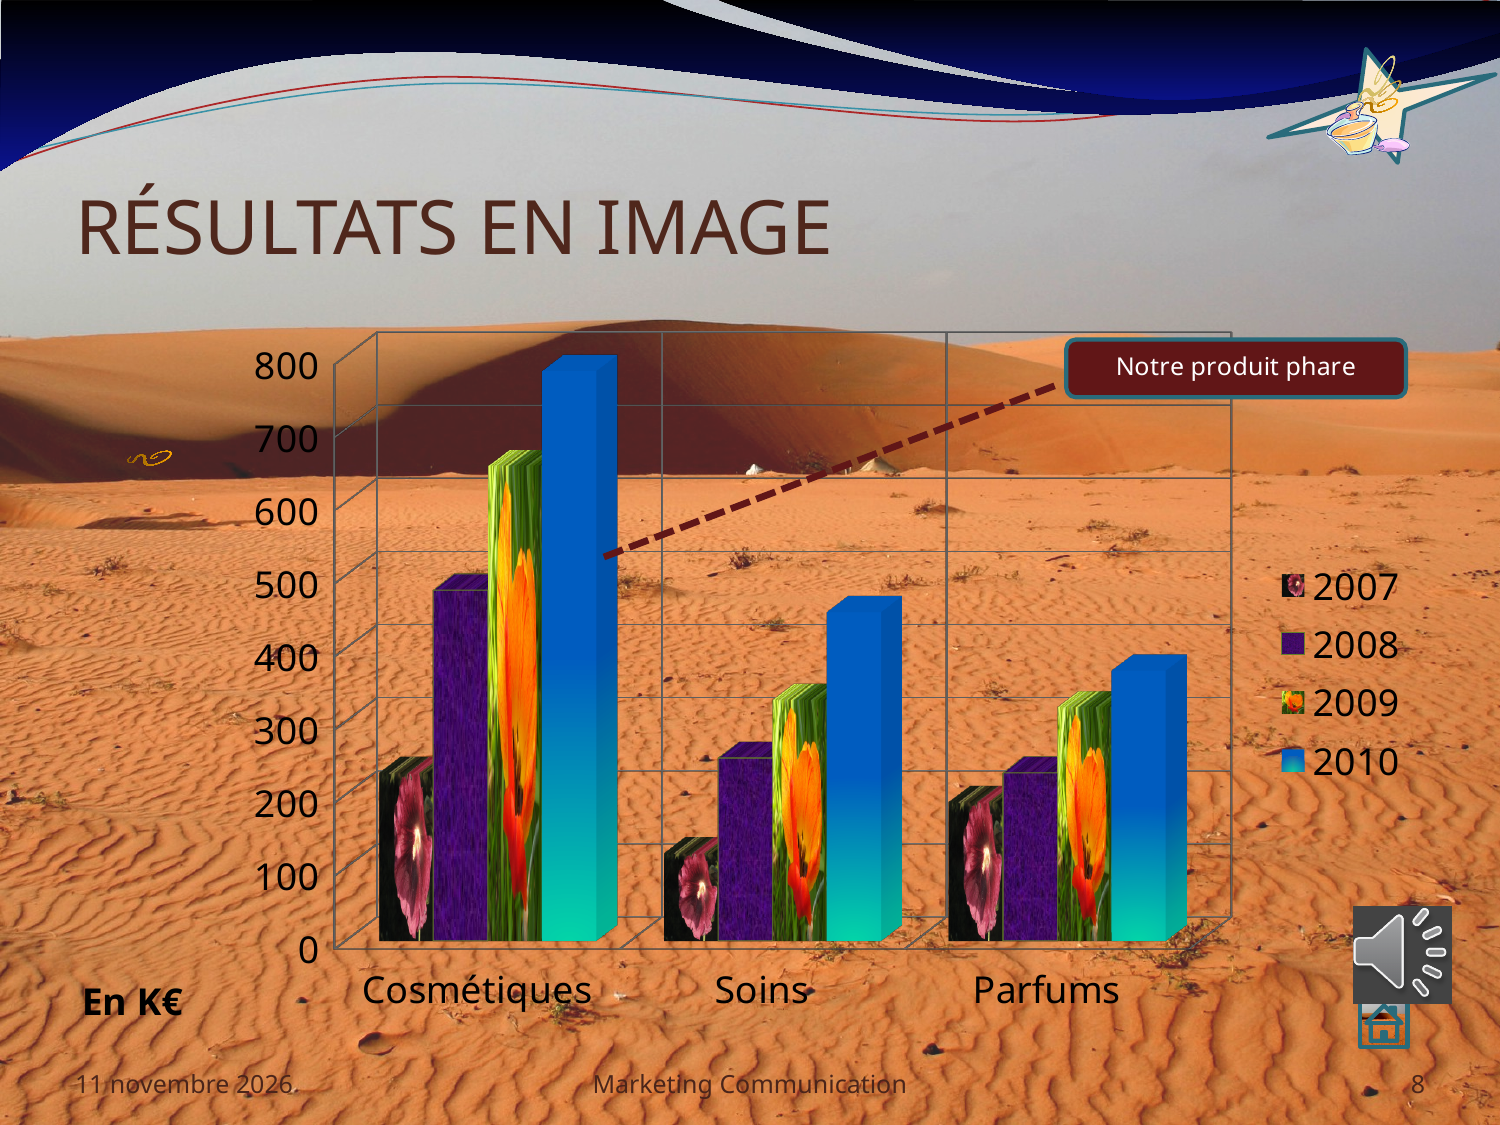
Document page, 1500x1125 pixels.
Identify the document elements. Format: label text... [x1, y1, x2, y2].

slide_number 8 [1299, 1050, 1425, 1103]
chart [74, 317, 1426, 1038]
title Résultats en image [75, 82, 1425, 270]
footer Marketing Communication [474, 1051, 1025, 1103]
slide_number mars 11 [75, 1050, 425, 1103]
picture [1352, 904, 1453, 1006]
table_header 2009 [64, 313, 1462, 1054]
